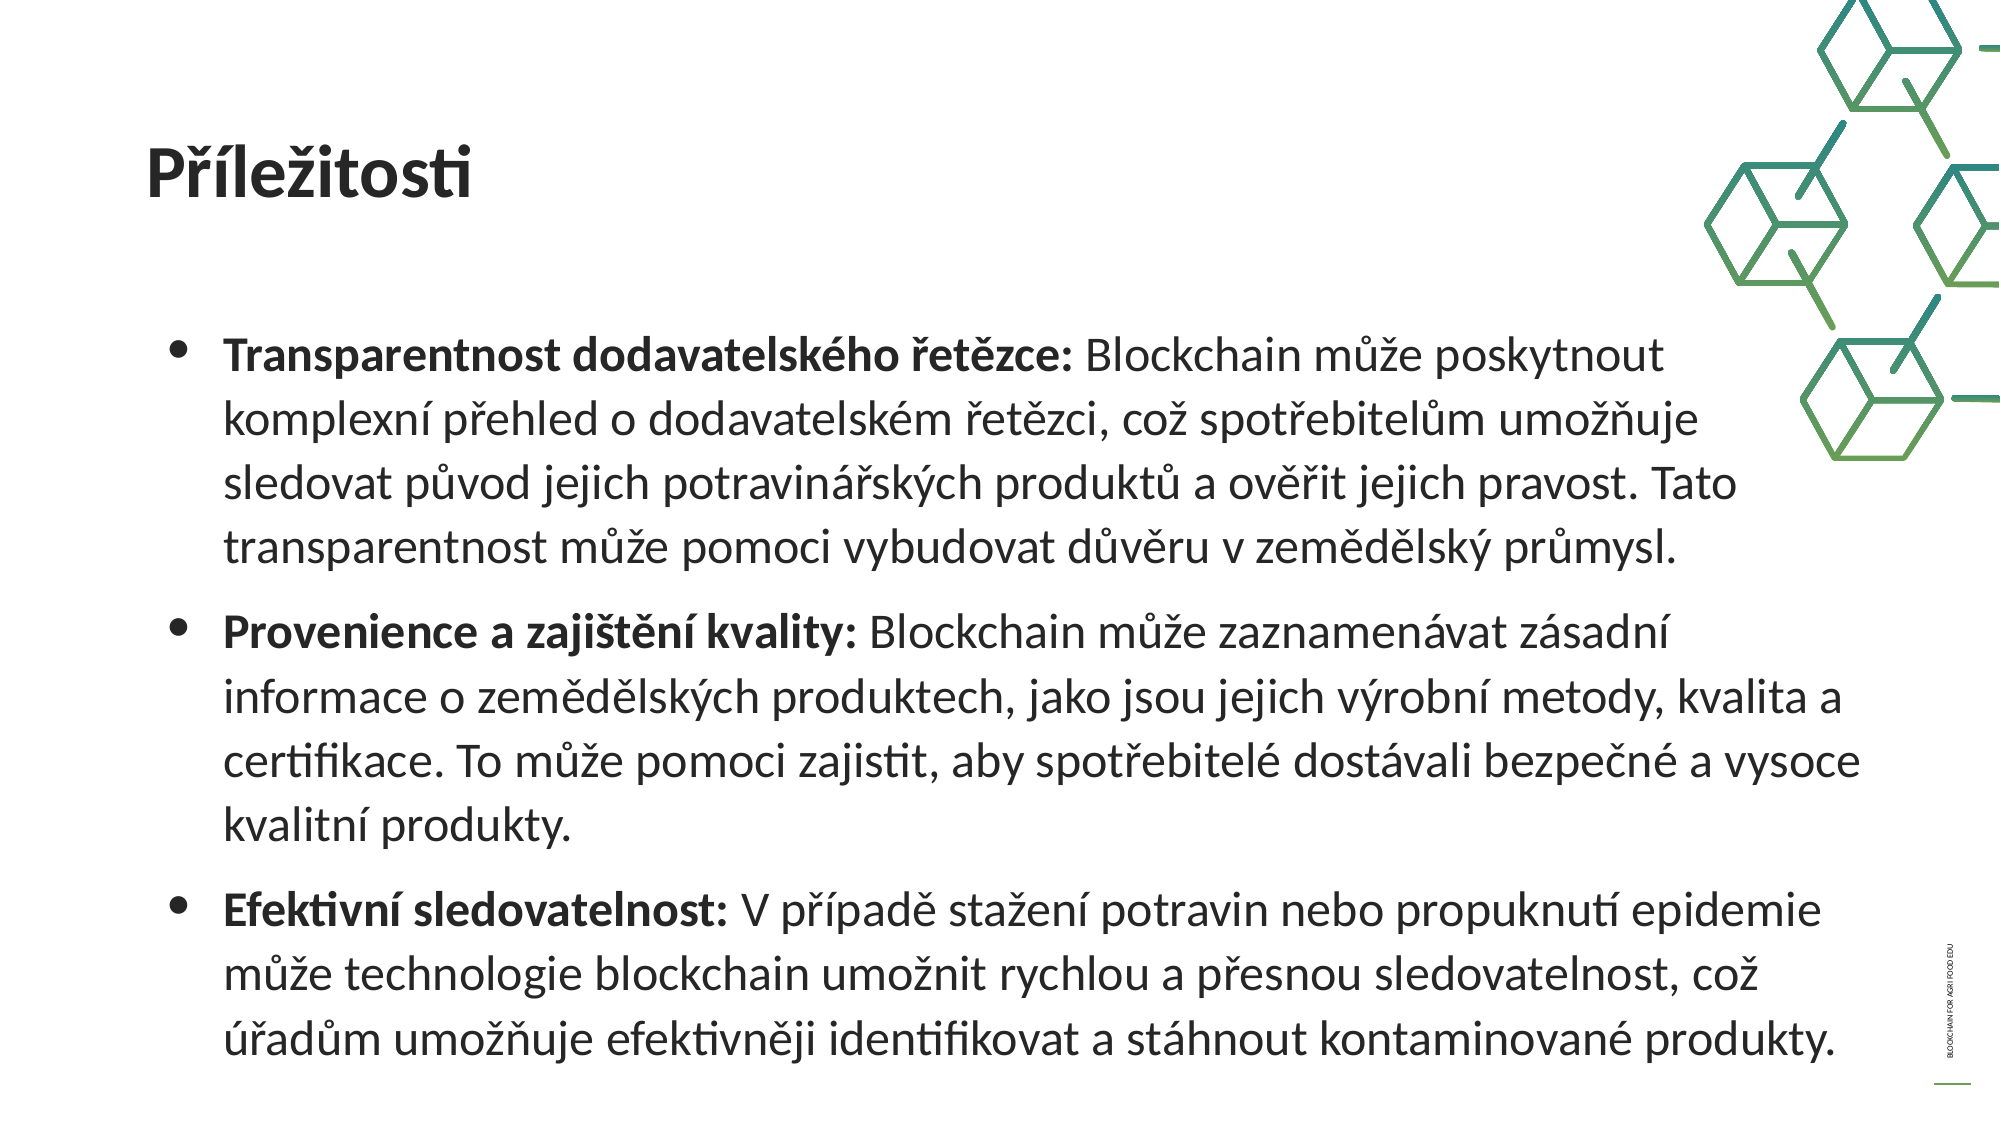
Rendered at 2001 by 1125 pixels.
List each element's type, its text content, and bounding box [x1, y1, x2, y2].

list Transparentnost dodavatelského řetězce: Blockchain může poskytnout komplexní přehled o dodavatelském řetězci, což spotřebitelům umožňuje sledovat původ jejich potravinářských produktů a ověřit jejich pravost. Tato transparentnost může pomoci vybudovat důvěru v zemědělský průmysl. Provenience a zajištění kvality: Blockchain může zaznamenávat zásadní informace o zemědělských produktech, jako jsou jejich výrobní metody, kvalita a certifikace. To může pomoci zajistit, aby spotřebitelé dostávali bezpečné a vysoce kvalitní produkty. Efektivní sledovatelnost: V případě stažení potravin nebo propuknutí epidemie může technologie blockchain umožnit rychlou a přesnou sledovatelnost, což úřadům umožňuje efektivněji identifikovat a stáhnout kontaminované produkty. [151, 337, 1890, 1052]
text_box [1703, 0, 2000, 462]
list Příležitosti [130, 124, 1698, 337]
